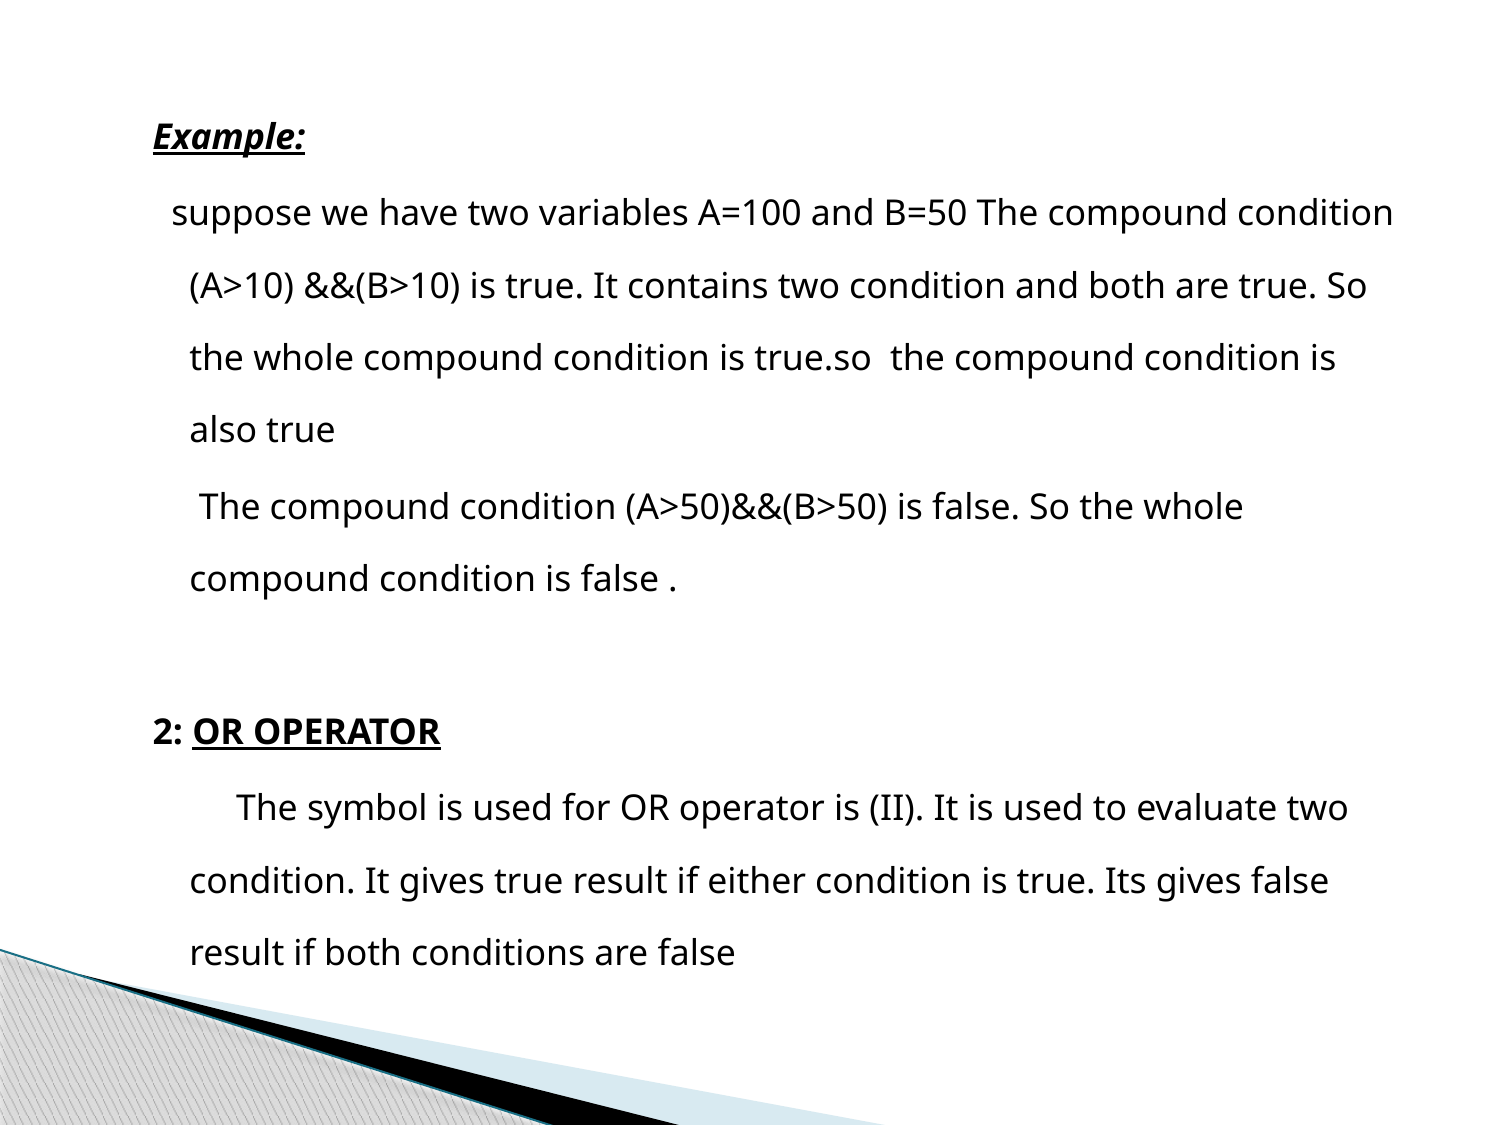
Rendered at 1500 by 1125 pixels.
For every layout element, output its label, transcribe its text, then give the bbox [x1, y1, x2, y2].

list Example: suppose we have two variables A=100 and B=50 The compound condition (A>10) &&(B>10) is true. It contains two condition and both are true. So the whole compound condition is true.so the compound condition is also true The compound condition (A>50)&&(B>50) is false. So the whole compound condition is false . 2: OR OPERATOR The symbol is used for OR operator is (II). It is used to evaluate two condition. It gives true result if either condition is true. Its gives false result if both conditions are false [75, 37, 1425, 986]
